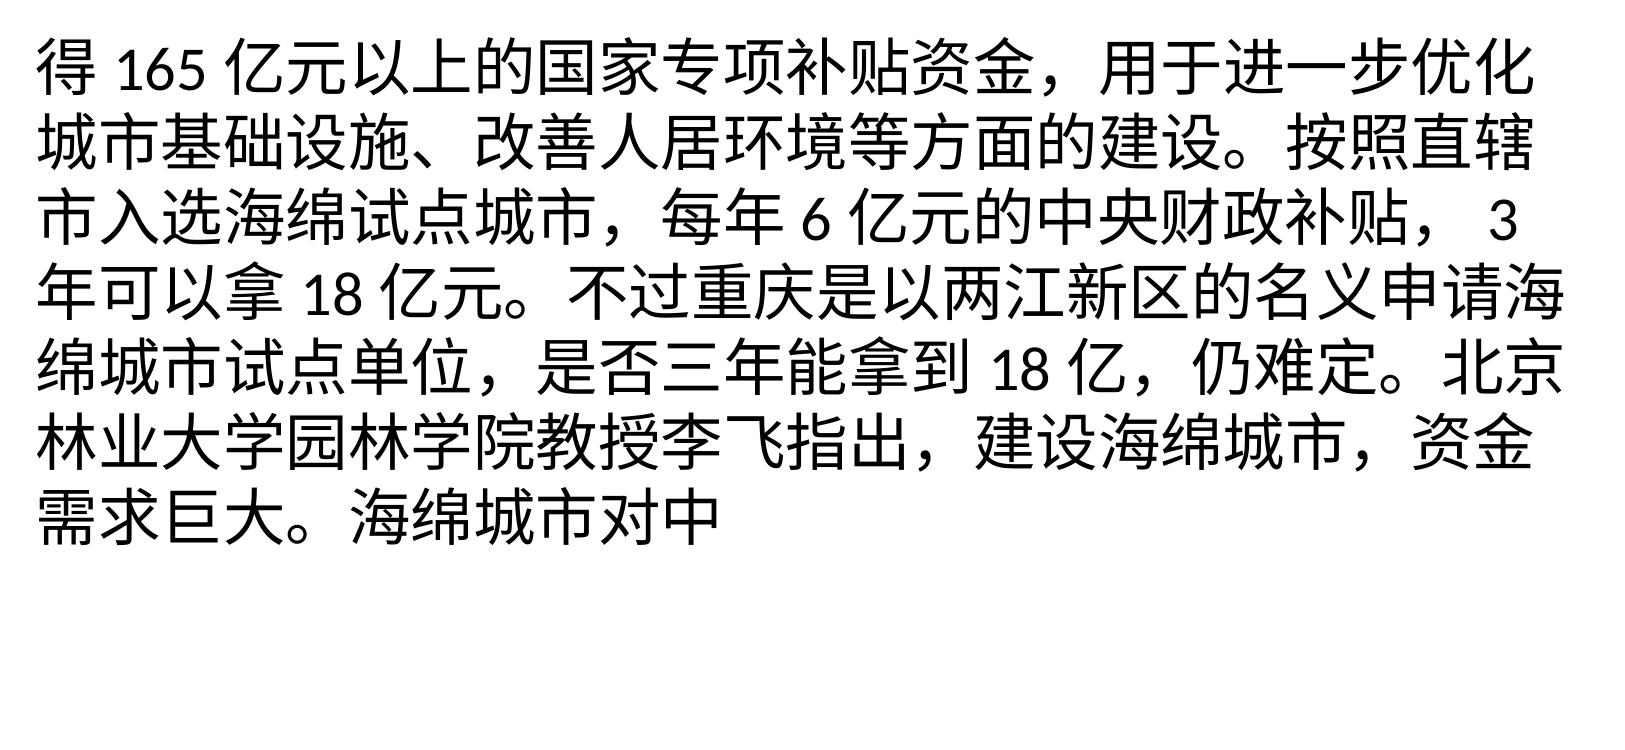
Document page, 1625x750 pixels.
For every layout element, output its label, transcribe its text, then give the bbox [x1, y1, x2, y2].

text_box 得165亿元以上的国家专项补贴资金，用于进一步优化城市基础设施、改善人居环境等方面的建设。按照直辖市入选海绵试点城市，每年6亿元的中央财政补贴，3年可以拿18亿元。不过重庆是以两江新区的名义申请海绵城市试点单位，是否三年能拿到18亿，仍难定。北京林业大学园林学院教授李飞指出，建设海绵城市，资金需求巨大。海绵城市对中 [20, 20, 1604, 561]
